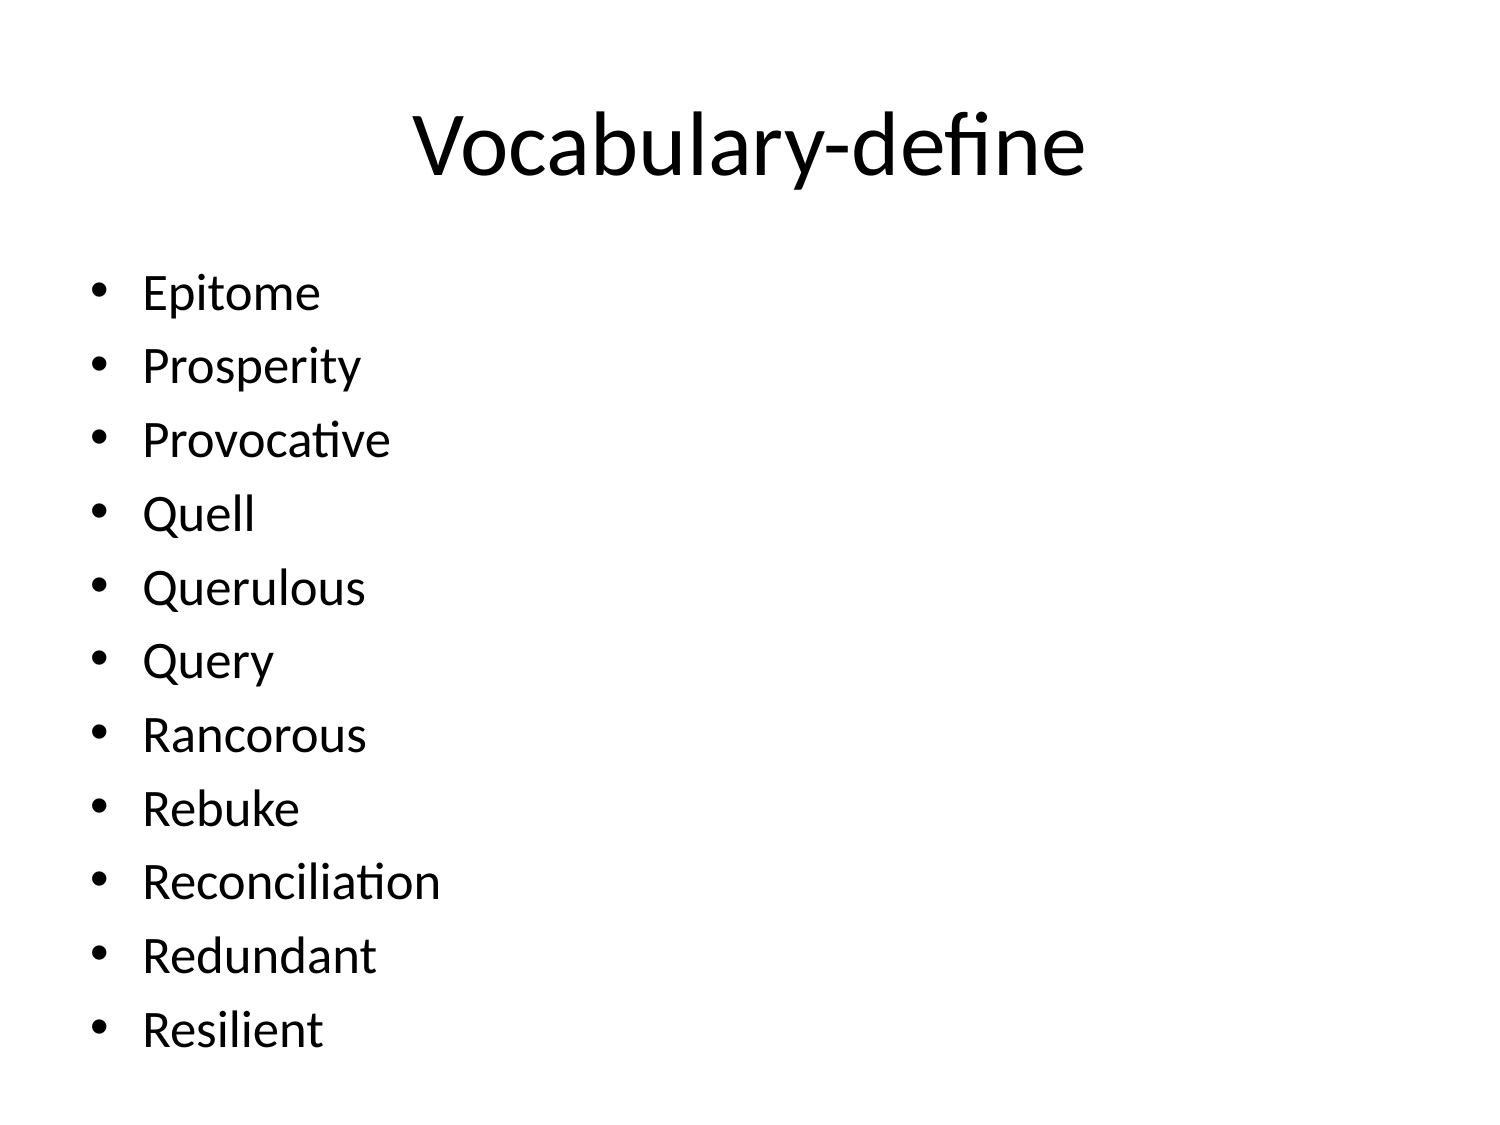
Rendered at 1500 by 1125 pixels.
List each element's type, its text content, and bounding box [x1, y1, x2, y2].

list Epitome Prosperity Provocative Quell Querulous Query Rancorous Rebuke Reconciliation Redundant Resilient [75, 249, 1425, 1068]
title Vocabulary-define [75, 45, 1425, 233]
